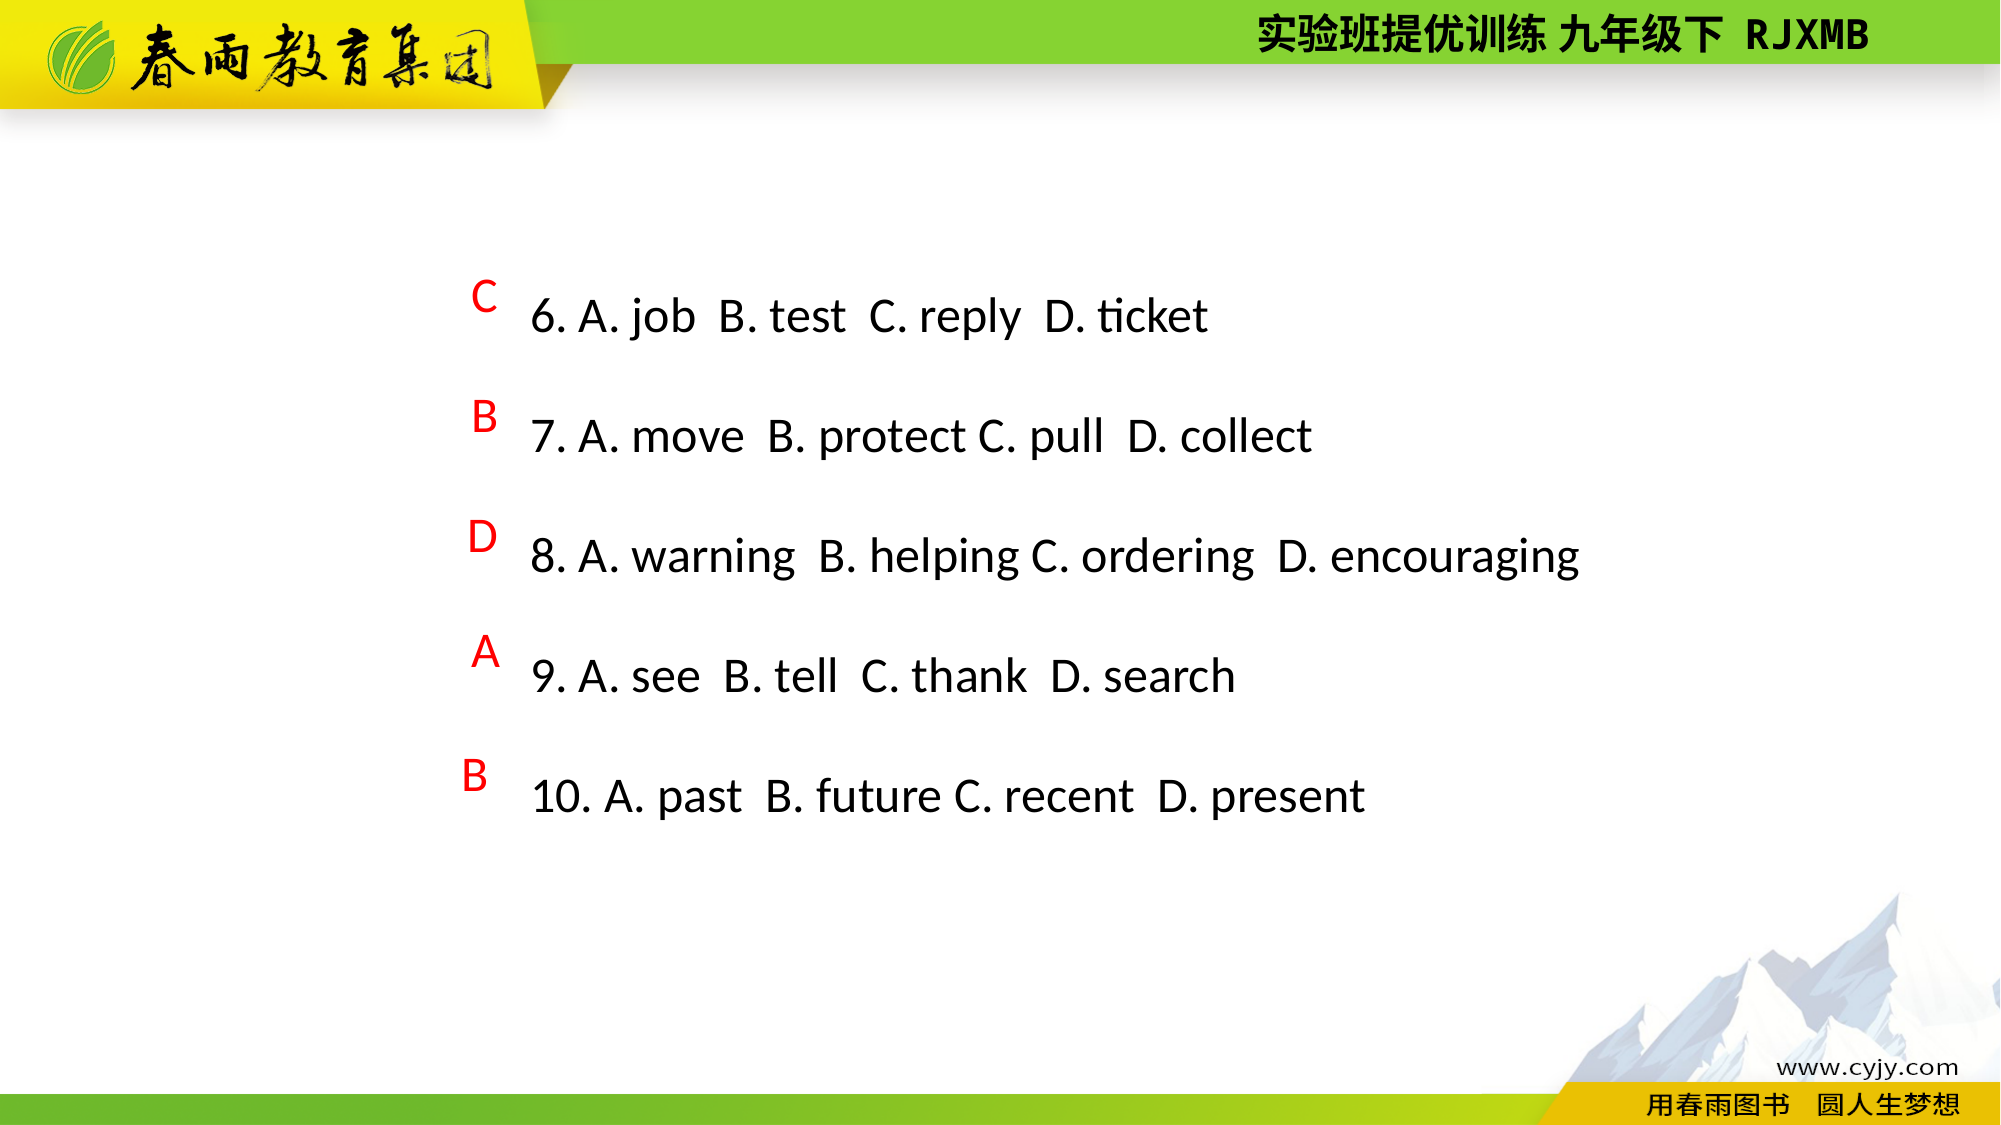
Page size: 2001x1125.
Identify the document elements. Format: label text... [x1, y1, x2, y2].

text_box B [456, 374, 514, 450]
text_box C [456, 254, 513, 330]
text_box A [456, 610, 516, 686]
text_box B [446, 733, 566, 809]
text_box 6. A. job B. test C. reply D. ticket 7. A. move B. protect C. pull D. collect 8. A. warning B. helping C. ordering D. encouraging 9. A. see B. tell C. thank D. search 10. A. past B. future C. recent D. present [415, 214, 1652, 830]
picture [0, 0, 2001, 1125]
text_box D [452, 495, 513, 570]
